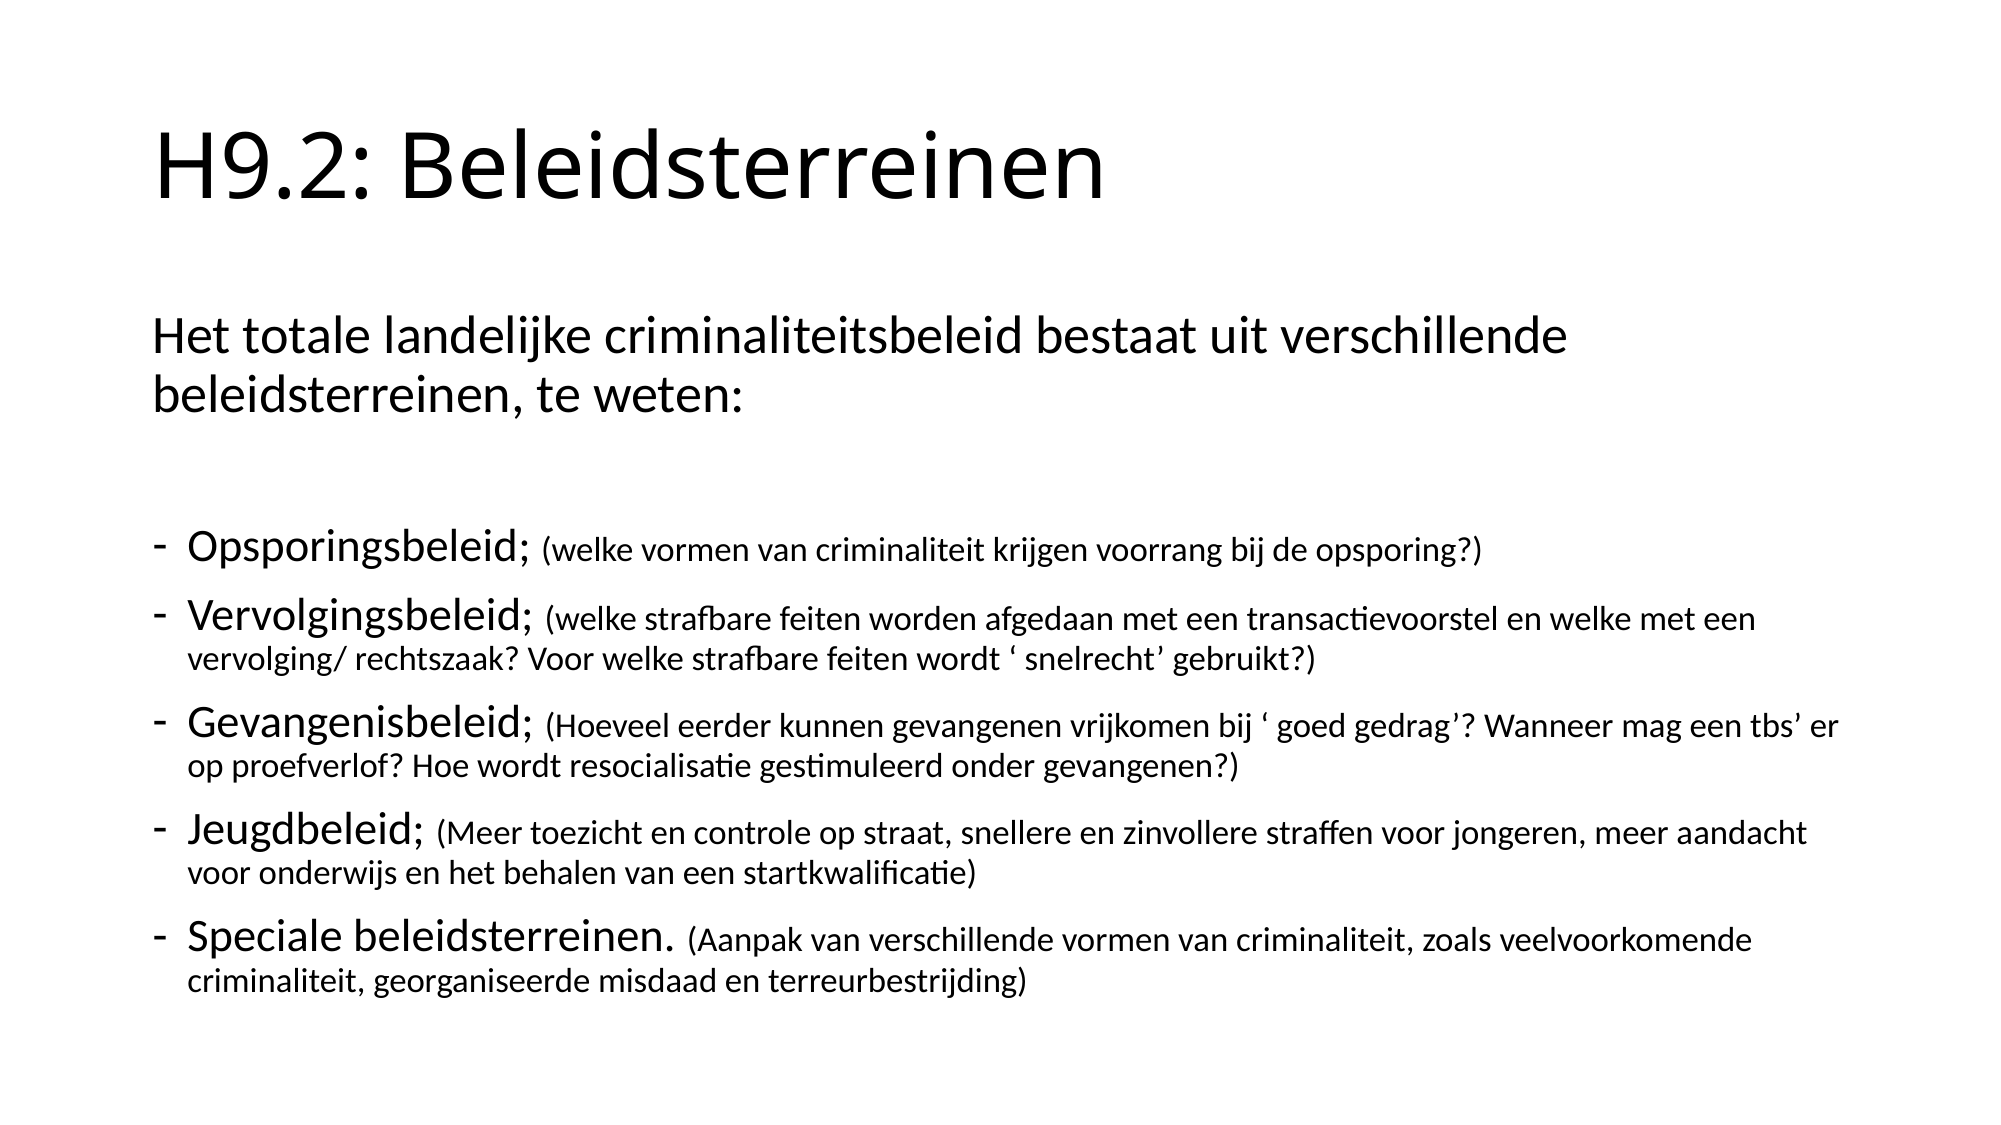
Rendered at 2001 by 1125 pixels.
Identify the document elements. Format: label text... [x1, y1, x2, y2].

list Het totale landelijke criminaliteitsbeleid bestaat uit verschillende beleidsterreinen, te weten: Opsporingsbeleid; (welke vormen van criminaliteit krijgen voorrang bij de opsporing?) Vervolgingsbeleid; (welke strafbare feiten worden afgedaan met een transactievoorstel en welke met een vervolging/ rechtszaak? Voor welke strafbare feiten wordt ‘ snelrecht’ gebruikt?) Gevangenisbeleid; (Hoeveel eerder kunnen gevangenen vrijkomen bij ‘ goed gedrag’? Wanneer mag een tbs’ er op proefverlof? Hoe wordt resocialisatie gestimuleerd onder gevangenen?) Jeugdbeleid; (Meer toezicht en controle op straat, snellere en zinvollere straffen voor jongeren, meer aandacht voor onderwijs en het behalen van een startkwalificatie) Speciale beleidsterreinen. (Aanpak van verschillende vormen van criminaliteit, zoals veelvoorkomende criminaliteit, georganiseerde misdaad en terreurbestrijding) [137, 299, 1863, 1014]
title H9.2: Beleidsterreinen [137, 59, 1863, 278]
